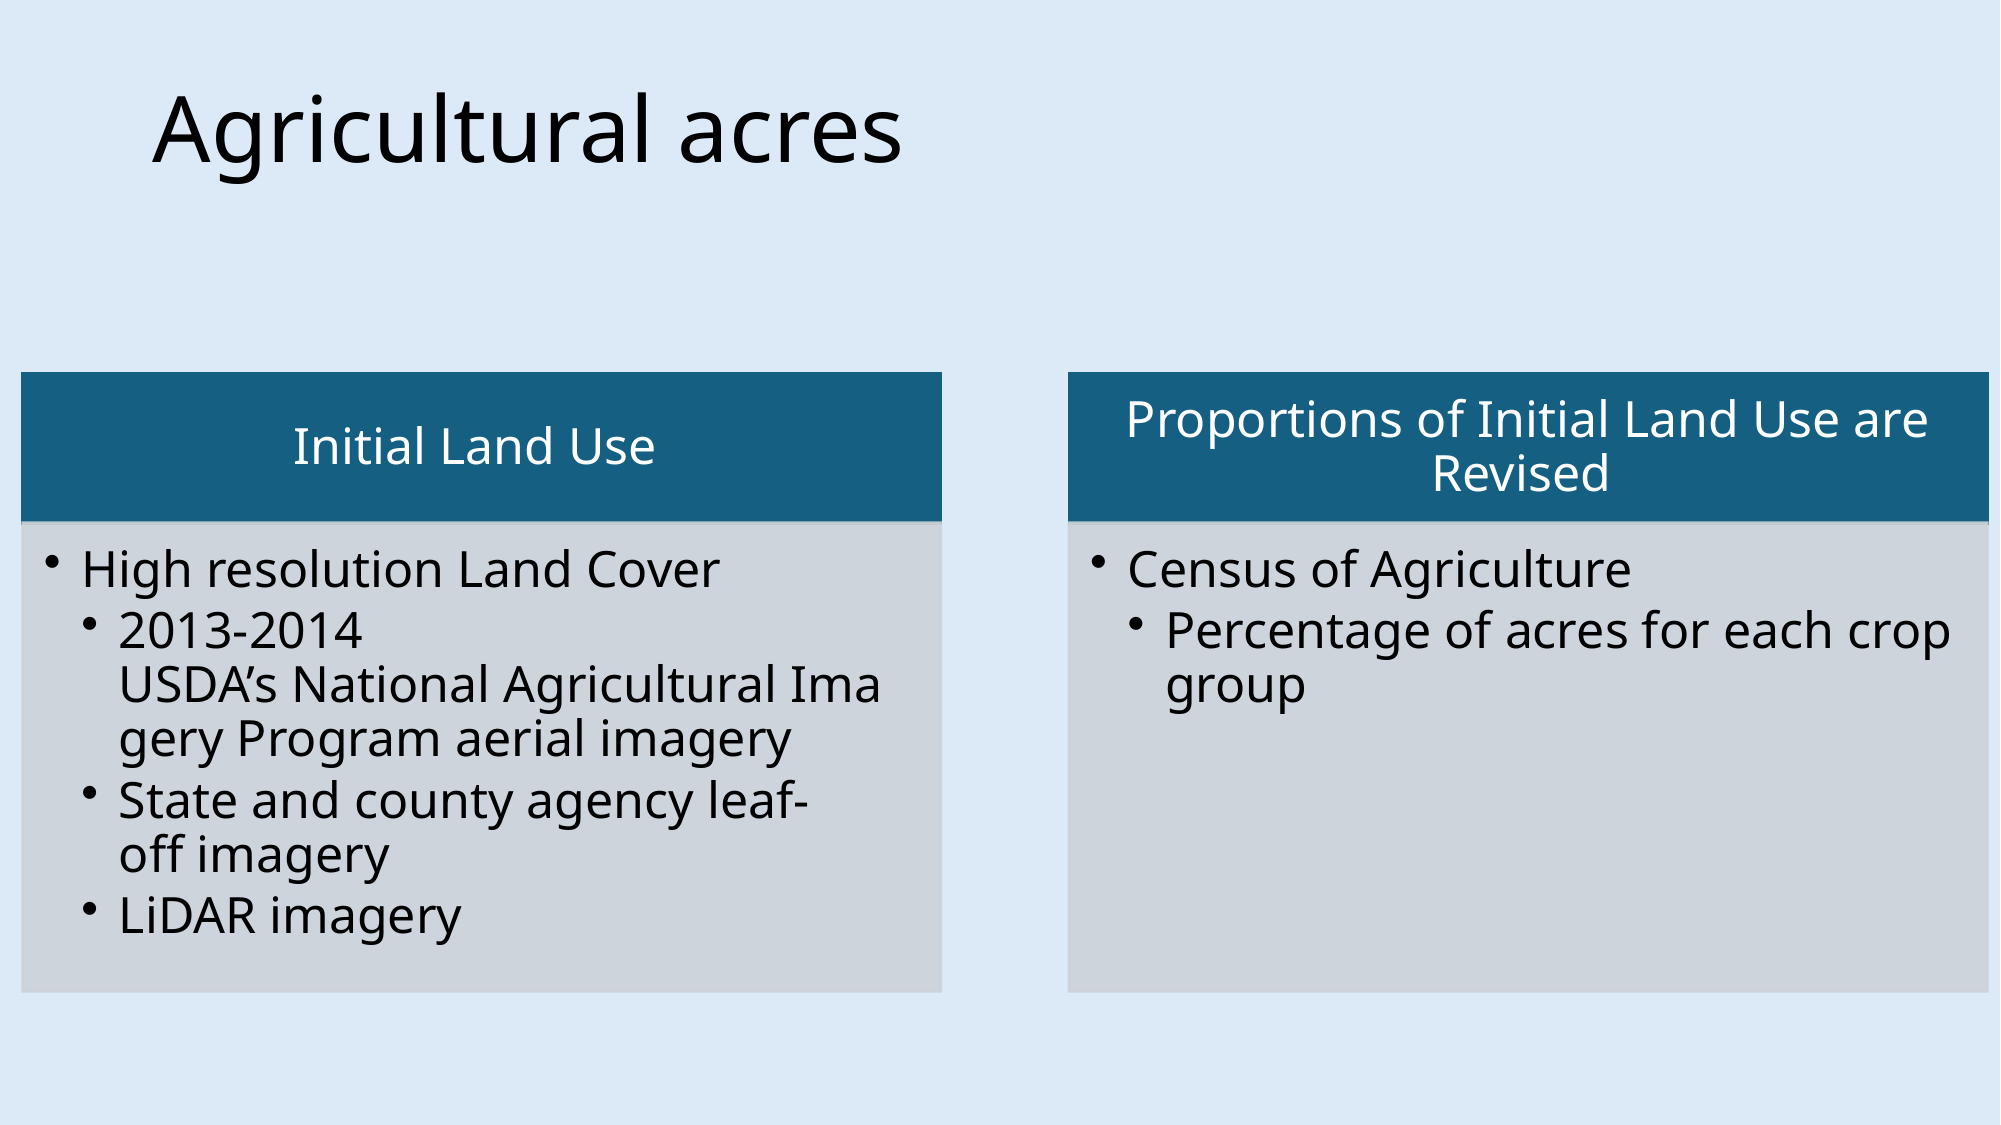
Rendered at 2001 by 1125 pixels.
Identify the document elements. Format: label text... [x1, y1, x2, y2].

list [20, 303, 1990, 1061]
title Agricultural acres [137, 24, 1863, 242]
